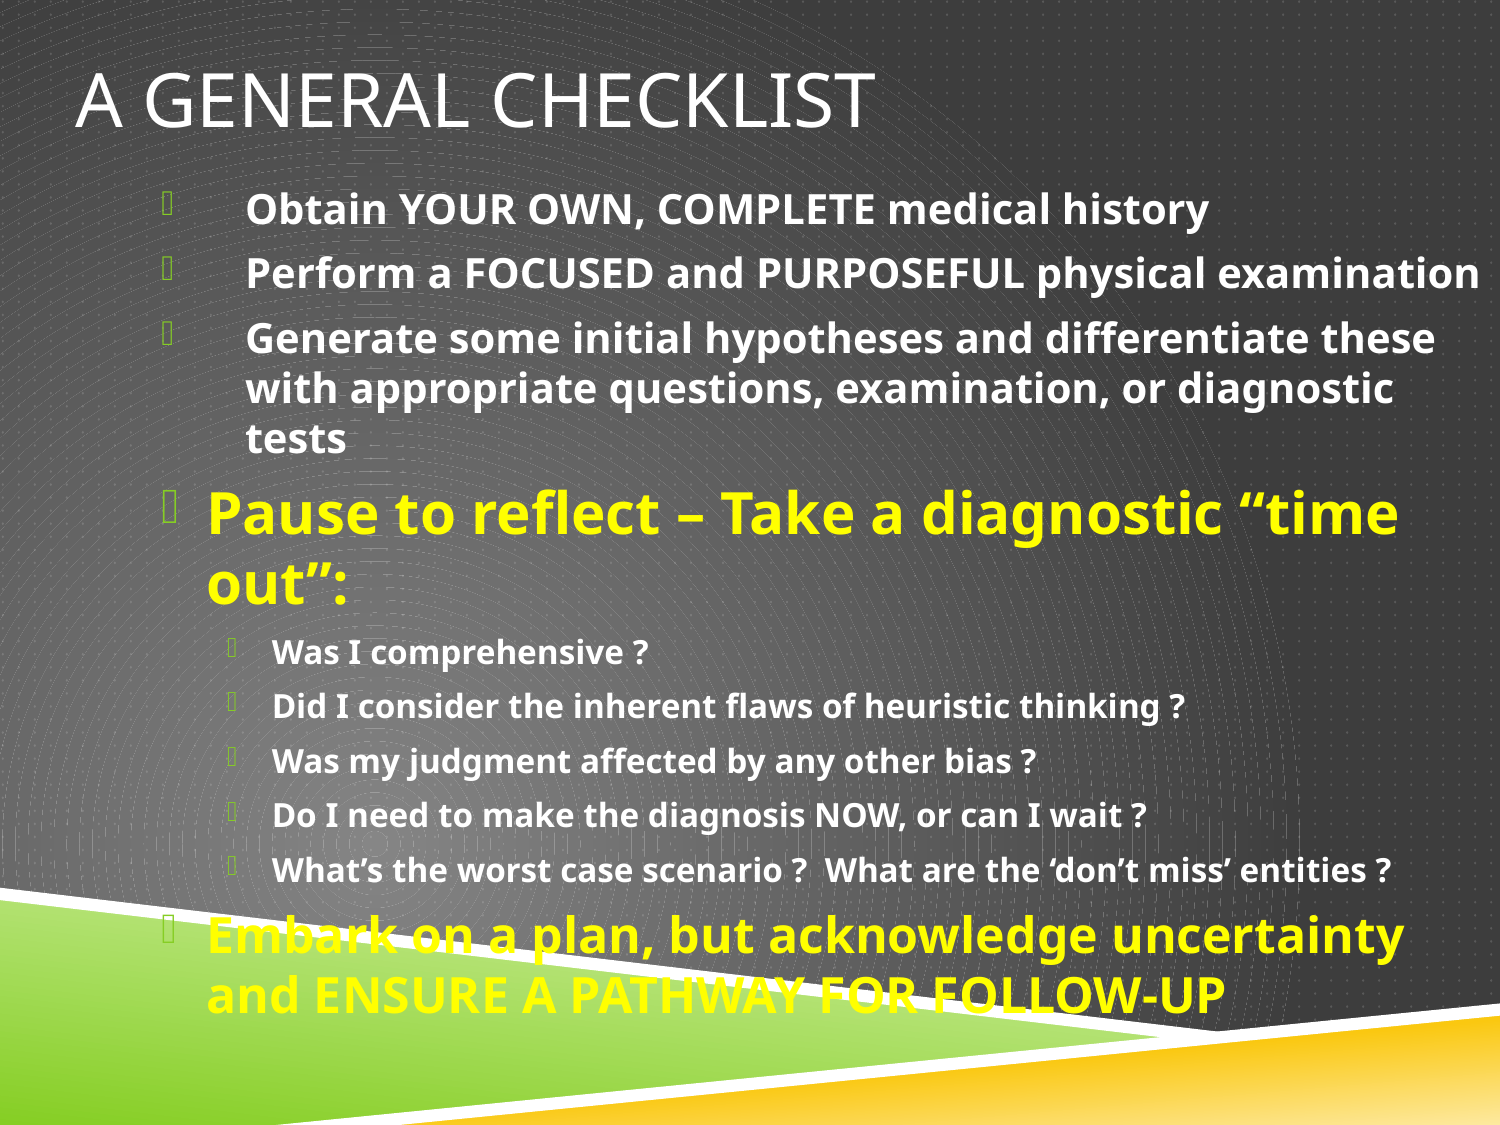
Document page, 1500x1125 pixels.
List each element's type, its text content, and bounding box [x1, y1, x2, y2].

list Obtain YOUR OWN, COMPLETE medical history Perform a FOCUSED and PURPOSEFUL physical examination Generate some initial hypotheses and differentiate these with appropriate questions, examination, or diagnostic tests Pause to reflect – Take a diagnostic “time out”: Was I comprehensive ? Did I consider the inherent flaws of heuristic thinking ? Was my judgment affected by any other bias ? Do I need to make the diagnosis NOW, or can I wait ? What’s the worst case scenario ? What are the ‘don’t miss’ entities ? Embark on a plan, but acknowledge uncertainty and ENSURE A PATHWAY FOR FOLLOW-UP [149, 174, 1500, 918]
title A GENERAL CHECKLIST [75, 37, 1350, 158]
